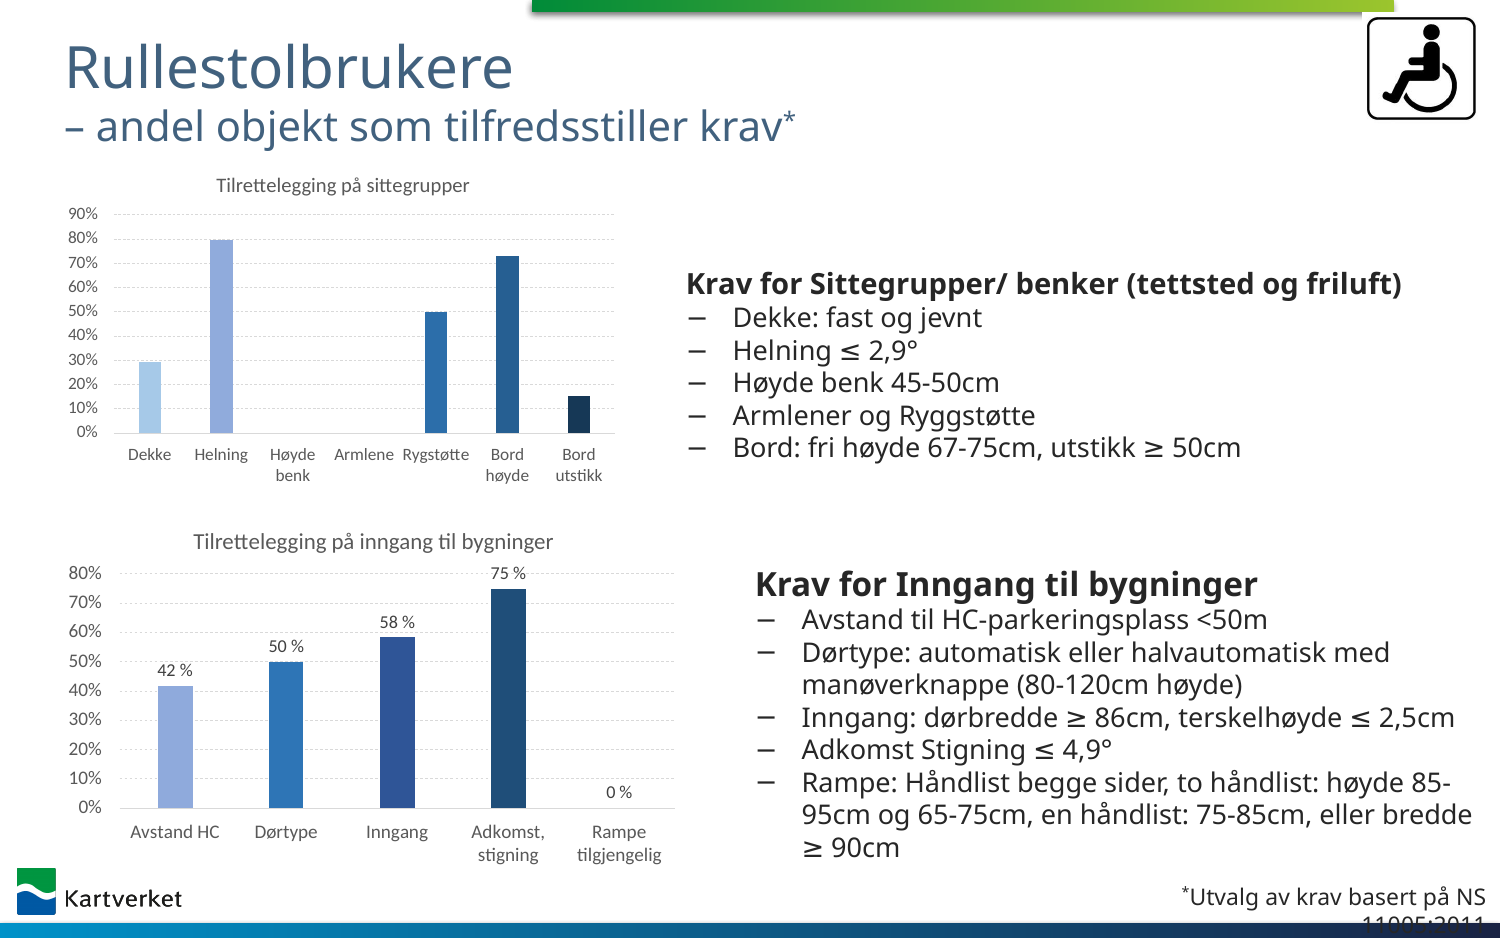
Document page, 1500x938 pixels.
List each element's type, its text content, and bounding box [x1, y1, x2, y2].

text_box Krav for Sittegrupper/ benker (tettsted og friluft) Dekke: fast og jevnt Helning ≤ 2,9° Høyde benk 45-50cm Armlener og Ryggstøtte Bord: fri høyde 67-75cm, utstikk ≥ 50cm [670, 258, 1418, 471]
text_box Krav for Inngang til bygninger Avstand til HC-parkeringsplass <50m Dørtype: automatisk eller halvautomatisk med manøverknappe (80-120cm høyde) Inngang: dørbredde ≥ 86cm, terskelhøyde ≤ 2,5cm Adkomst Stigning ≤ 4,9° Rampe: Håndlist begge sider, to håndlist: høyde 85-95cm og 65-75cm, en håndlist: 75-85cm, eller bredde ≥ 90cm [740, 555, 1491, 870]
picture [62, 520, 686, 874]
picture [1362, 12, 1481, 126]
picture [62, 166, 625, 492]
text_box Rullestolbrukere – andel objekt som tilfredsstiller krav* [49, 25, 1431, 158]
text_box *Utvalg av krav basert på NS 11005:2011 [1068, 873, 1500, 938]
